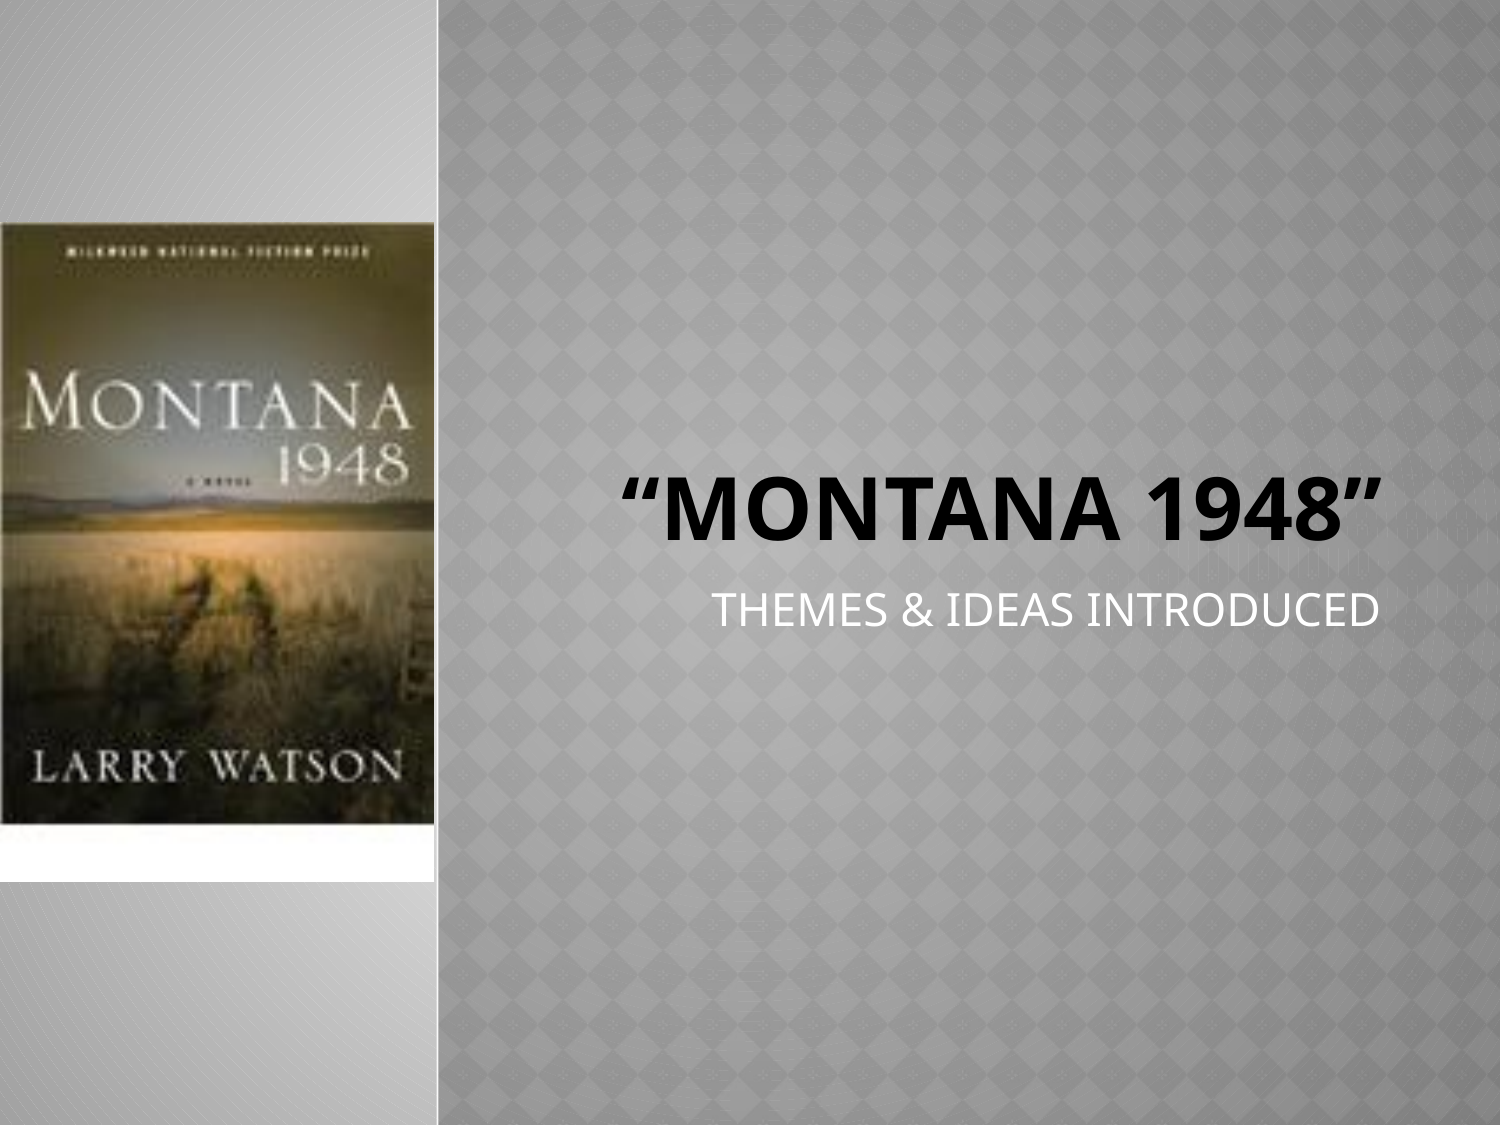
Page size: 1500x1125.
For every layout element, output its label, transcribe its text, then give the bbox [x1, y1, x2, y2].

title “Montana 1948” [552, 87, 1390, 558]
picture [0, 222, 434, 883]
subtitle THEMES & IDEAS INTRODUCED [550, 580, 1390, 762]
